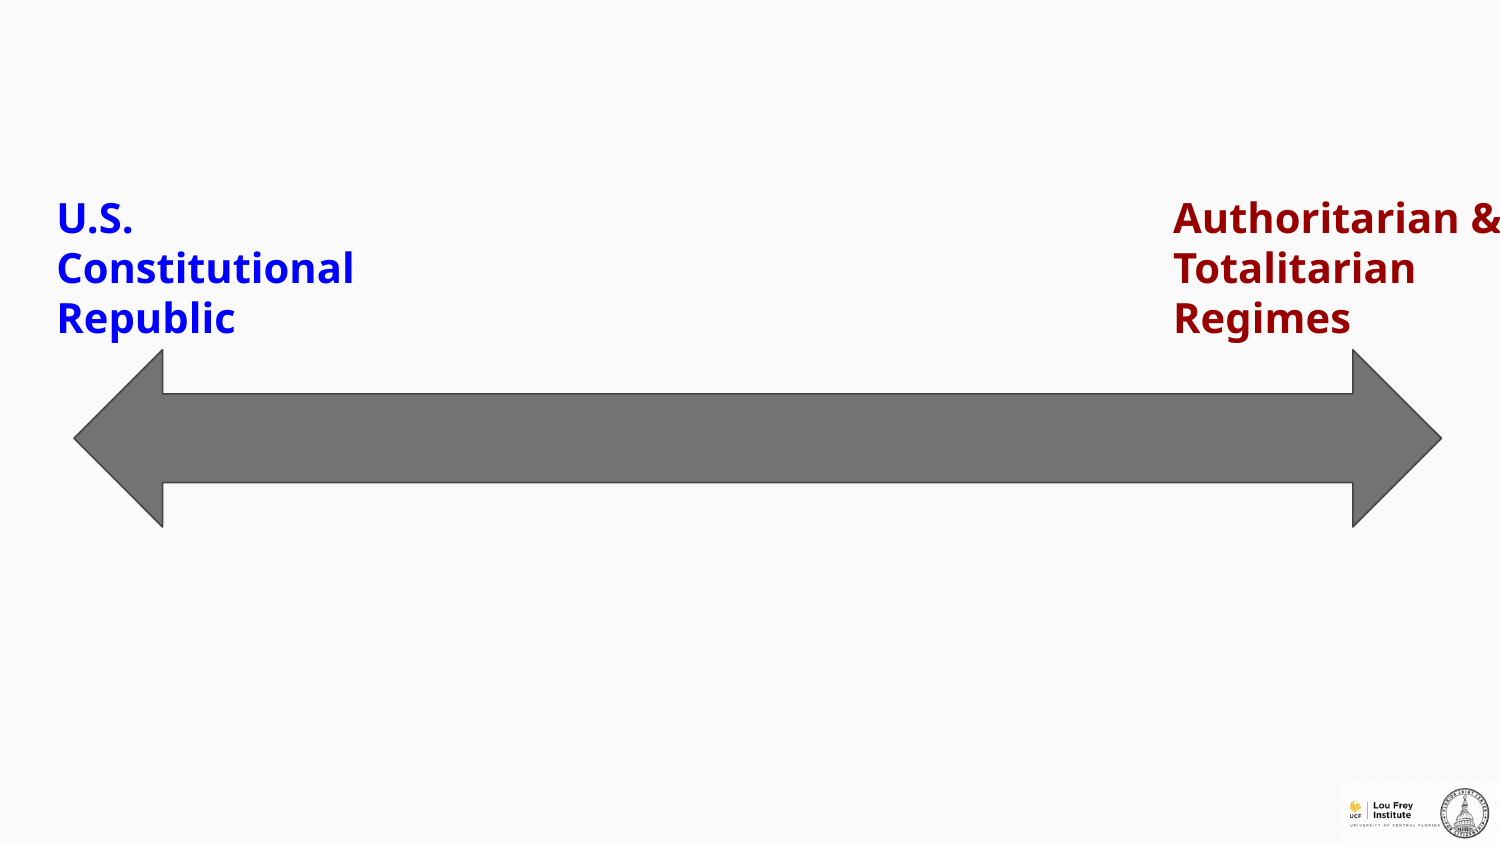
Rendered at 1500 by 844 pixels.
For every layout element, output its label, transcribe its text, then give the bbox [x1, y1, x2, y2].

text_box [73, 349, 1442, 528]
text_box Authoritarian & Totalitarian Regimes [1158, 176, 1500, 301]
text_box U.S. Constitutional Republic [41, 176, 405, 301]
picture [1341, 782, 1500, 844]
